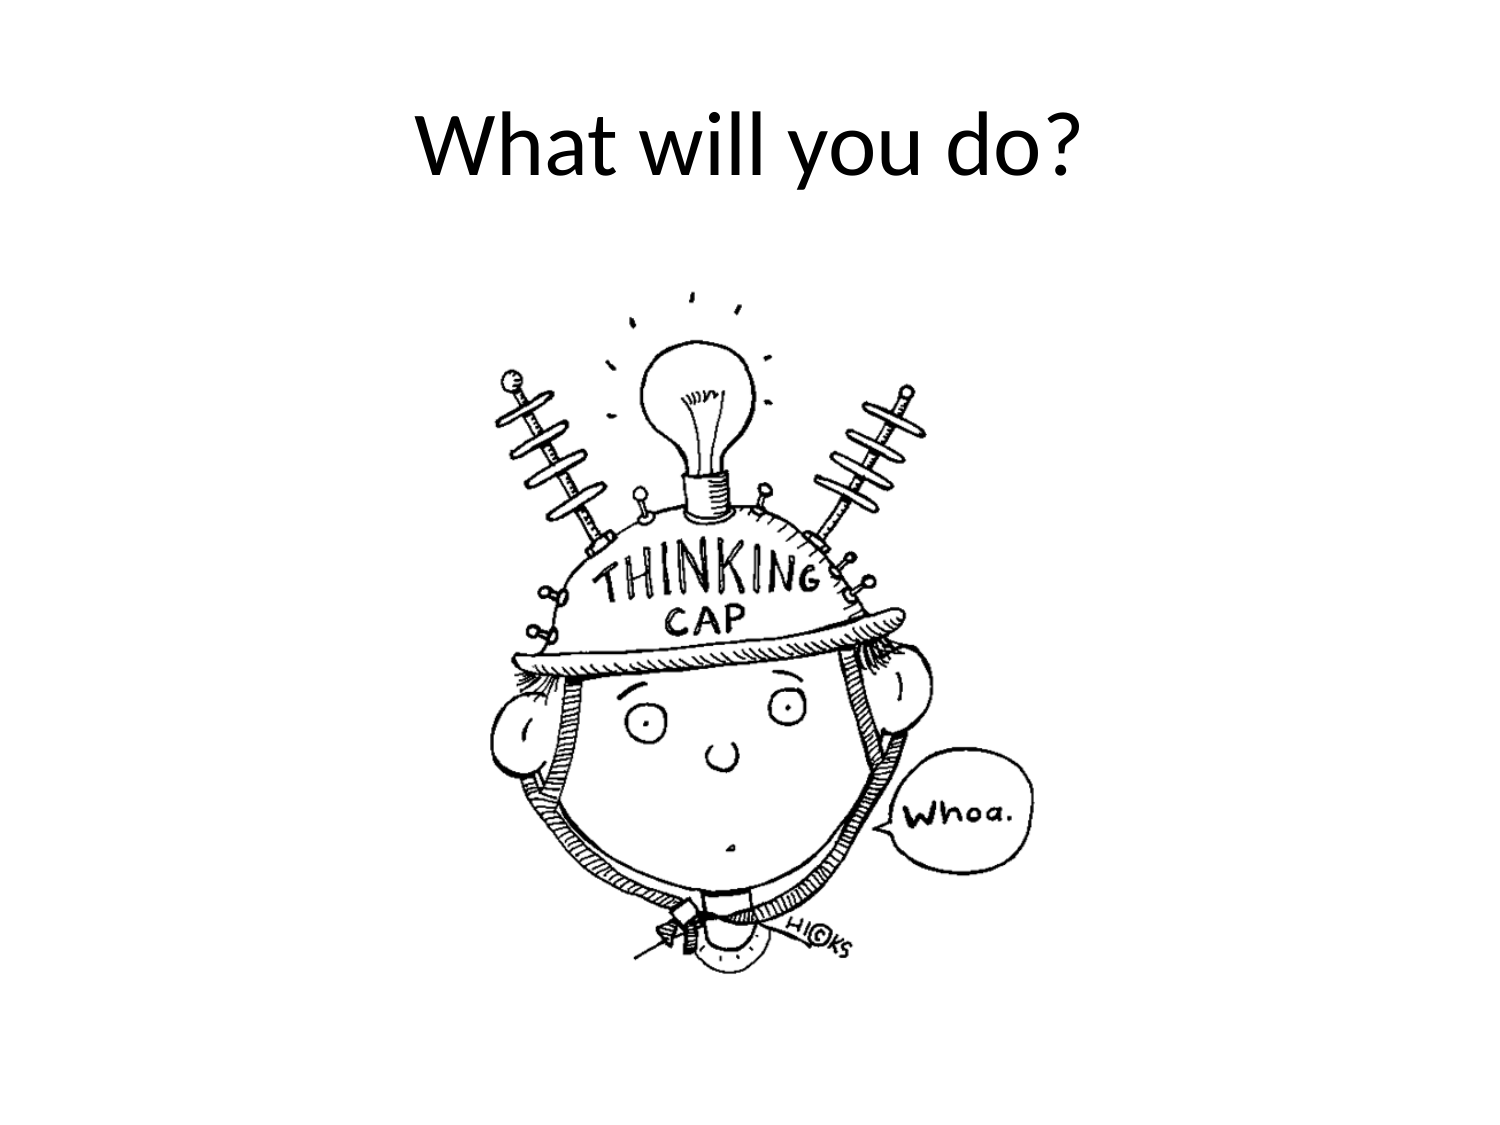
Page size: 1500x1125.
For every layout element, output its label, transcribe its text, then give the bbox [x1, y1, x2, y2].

title What will you do? [75, 45, 1425, 233]
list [74, 262, 1051, 1006]
